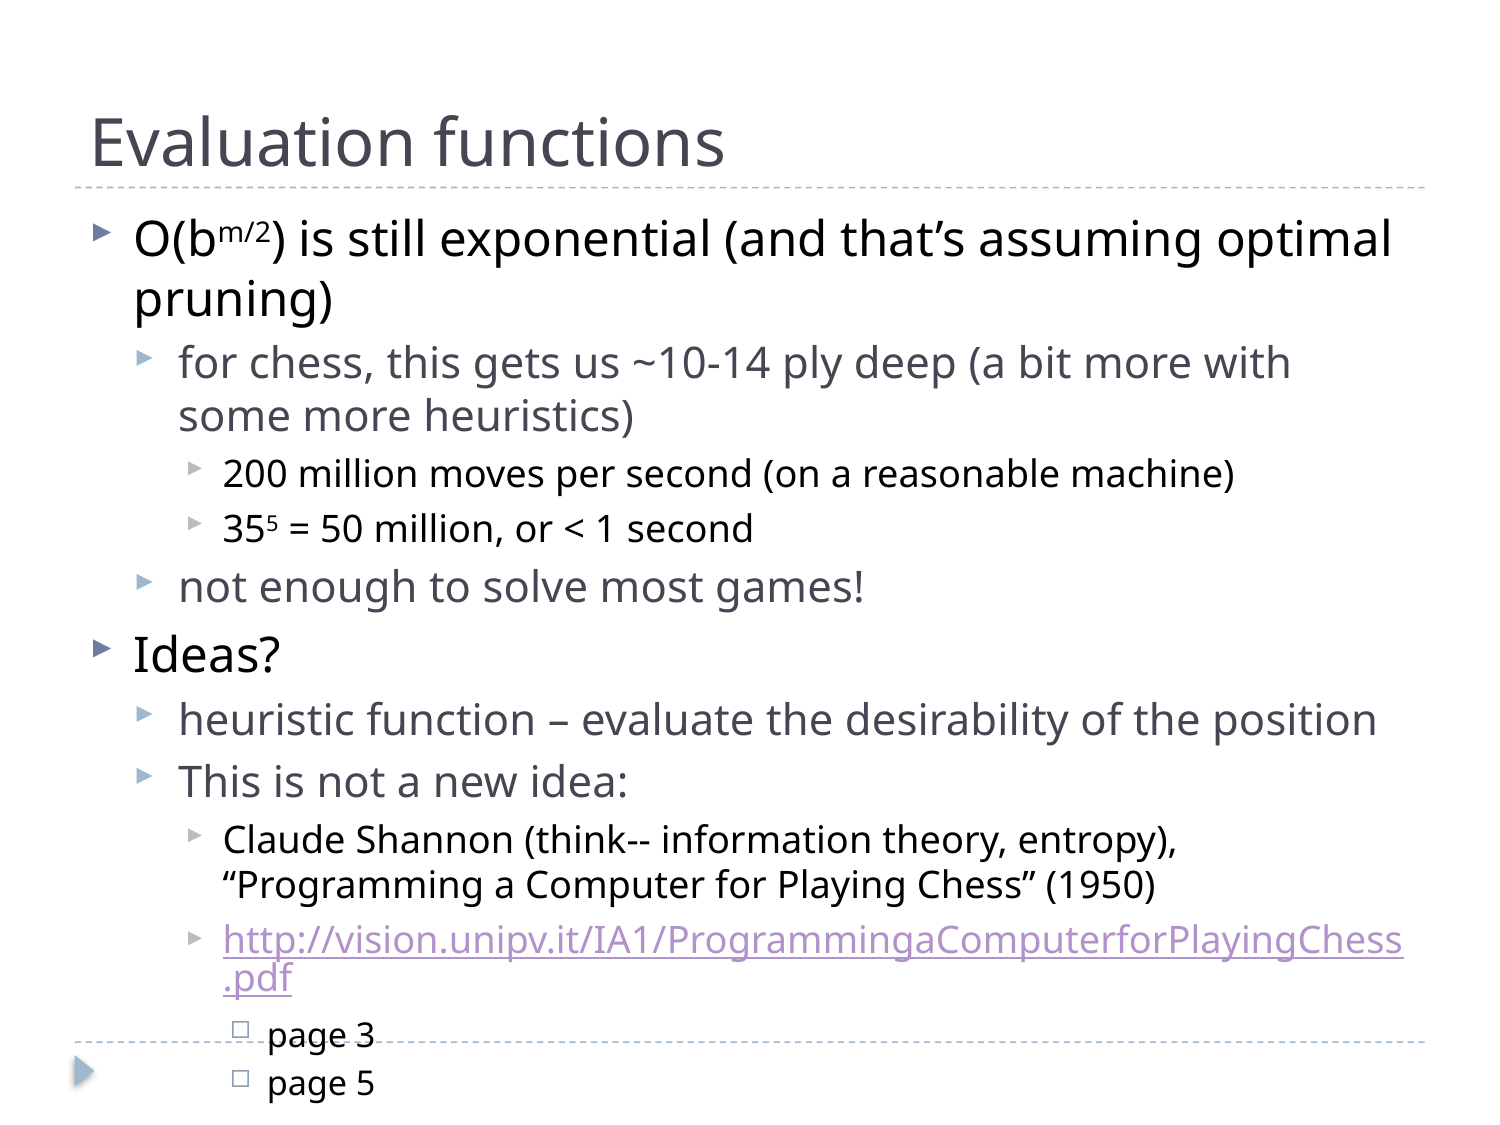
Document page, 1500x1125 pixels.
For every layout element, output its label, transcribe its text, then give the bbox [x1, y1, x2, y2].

title Evaluation functions [75, 24, 1425, 188]
list O(bm/2) is still exponential (and that’s assuming optimal pruning) for chess, this gets us ~10-14 ply deep (a bit more with some more heuristics) 200 million moves per second (on a reasonable machine) 355 = 50 million, or < 1 second not enough to solve most games! Ideas? heuristic function – evaluate the desirability of the position This is not a new idea: Claude Shannon (think-- information theory, entropy), “Programming a Computer for Playing Chess” (1950) http://vision.unipv.it/IA1/ProgrammingaComputerforPlayingChess.pdf page 3 page 5 [75, 200, 1425, 1088]
